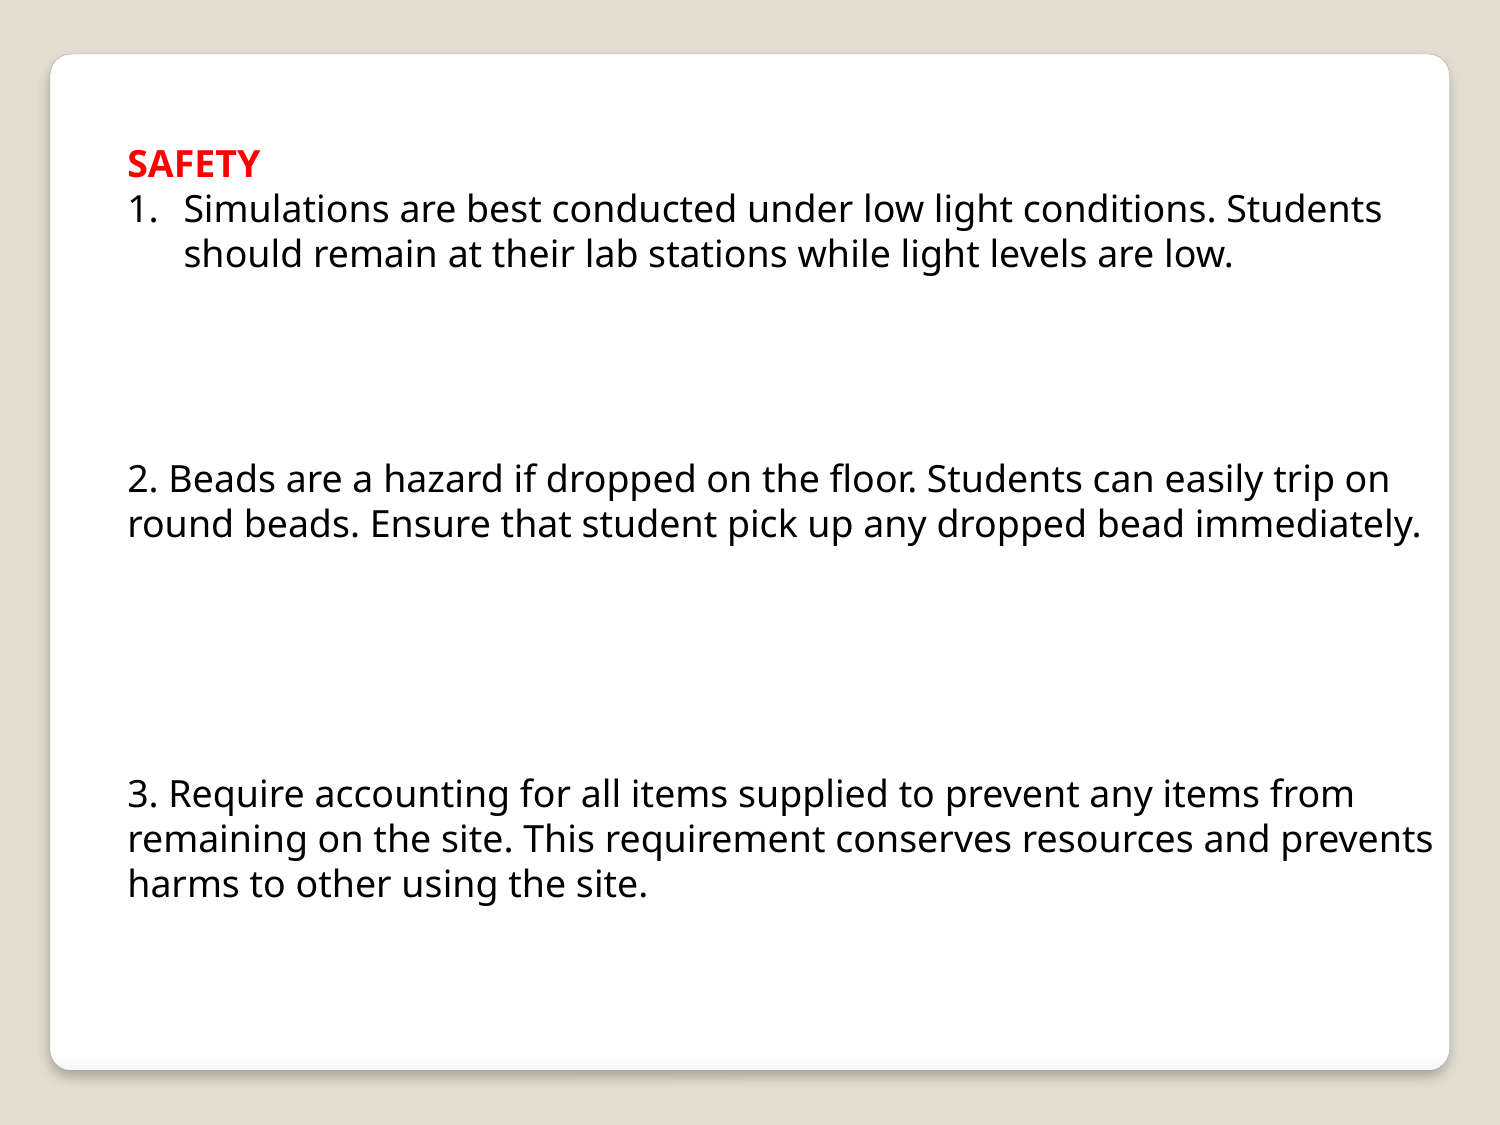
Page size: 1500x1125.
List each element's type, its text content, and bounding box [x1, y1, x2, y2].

text_box SAFETY Simulations are best conducted under low light conditions. Students should remain at their lab stations while light levels are low. 2. Beads are a hazard if dropped on the floor. Students can easily trip on round beads. Ensure that student pick up any dropped bead immediately. 3. Require accounting for all items supplied to prevent any items from remaining on the site. This requirement conserves resources and prevents harms to other using the site. [112, 87, 1463, 958]
